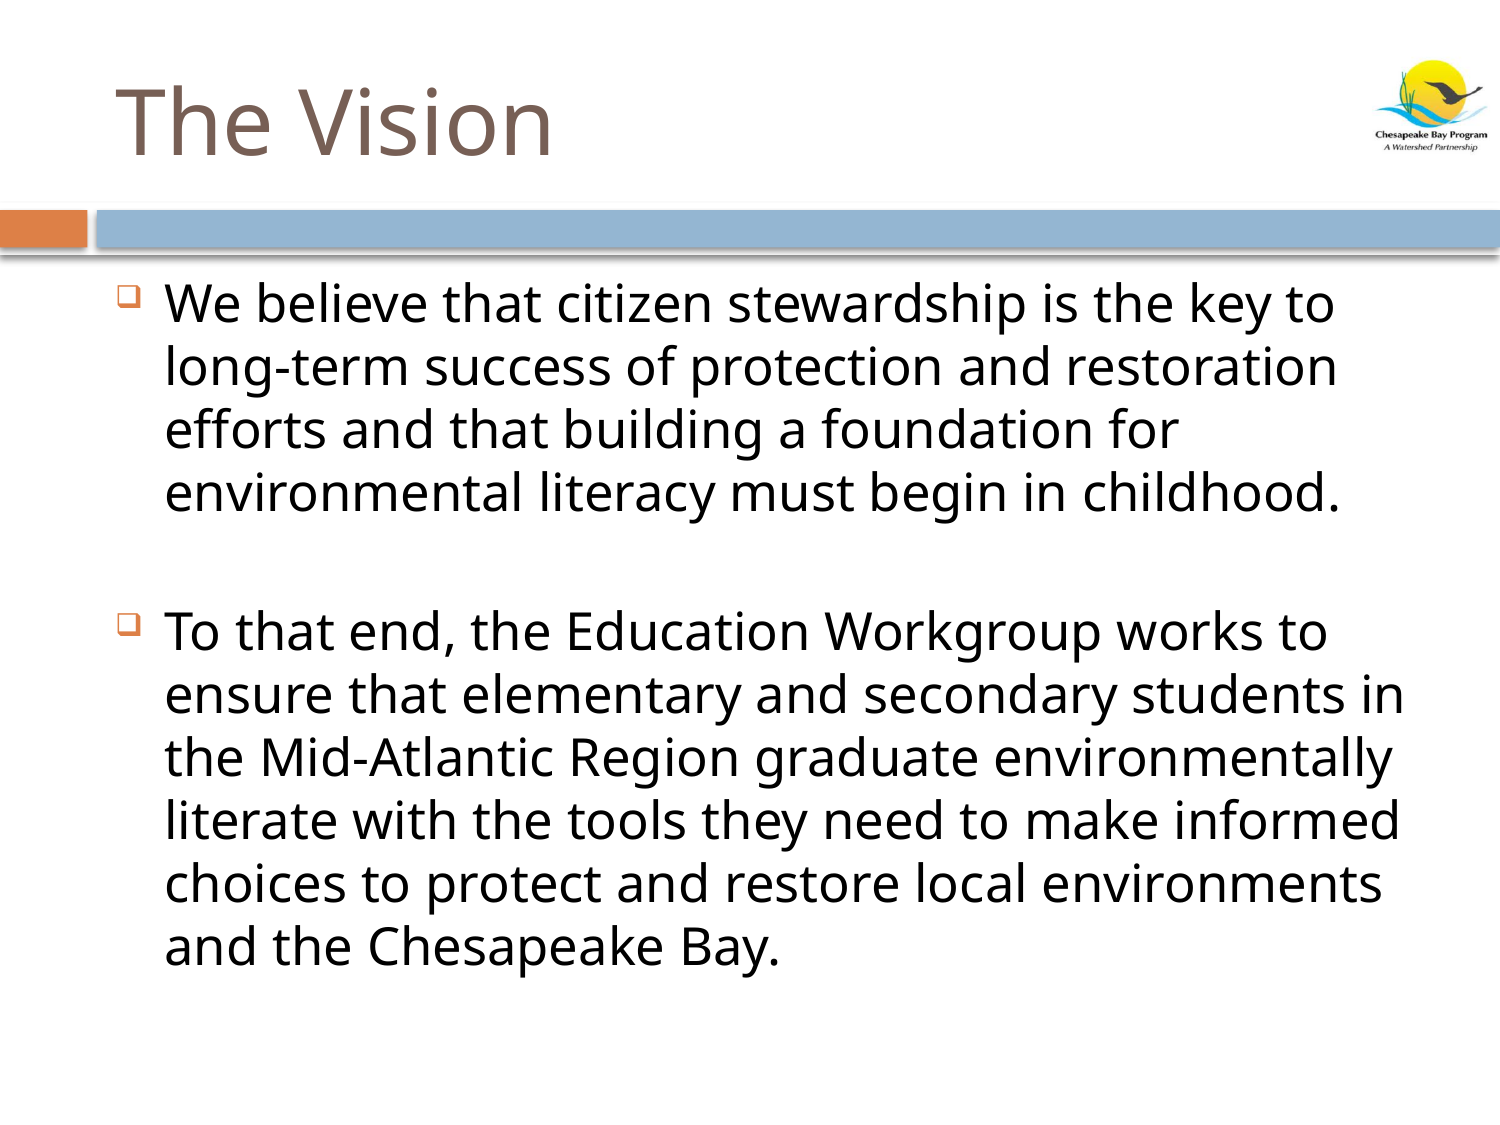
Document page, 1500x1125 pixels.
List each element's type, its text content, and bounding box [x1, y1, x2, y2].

list We believe that citizen stewardship is the key to long-term success of protection and restoration efforts and that building a foundation for environmental literacy must begin in childhood. To that end, the Education Workgroup works to ensure that elementary and secondary students in the Mid-Atlantic Region graduate environmentally literate with the tools they need to make informed choices to protect and restore local environments and the Chesapeake Bay. [100, 262, 1438, 1000]
title The Vision [100, 37, 1438, 200]
picture [1438, 37, 1500, 175]
